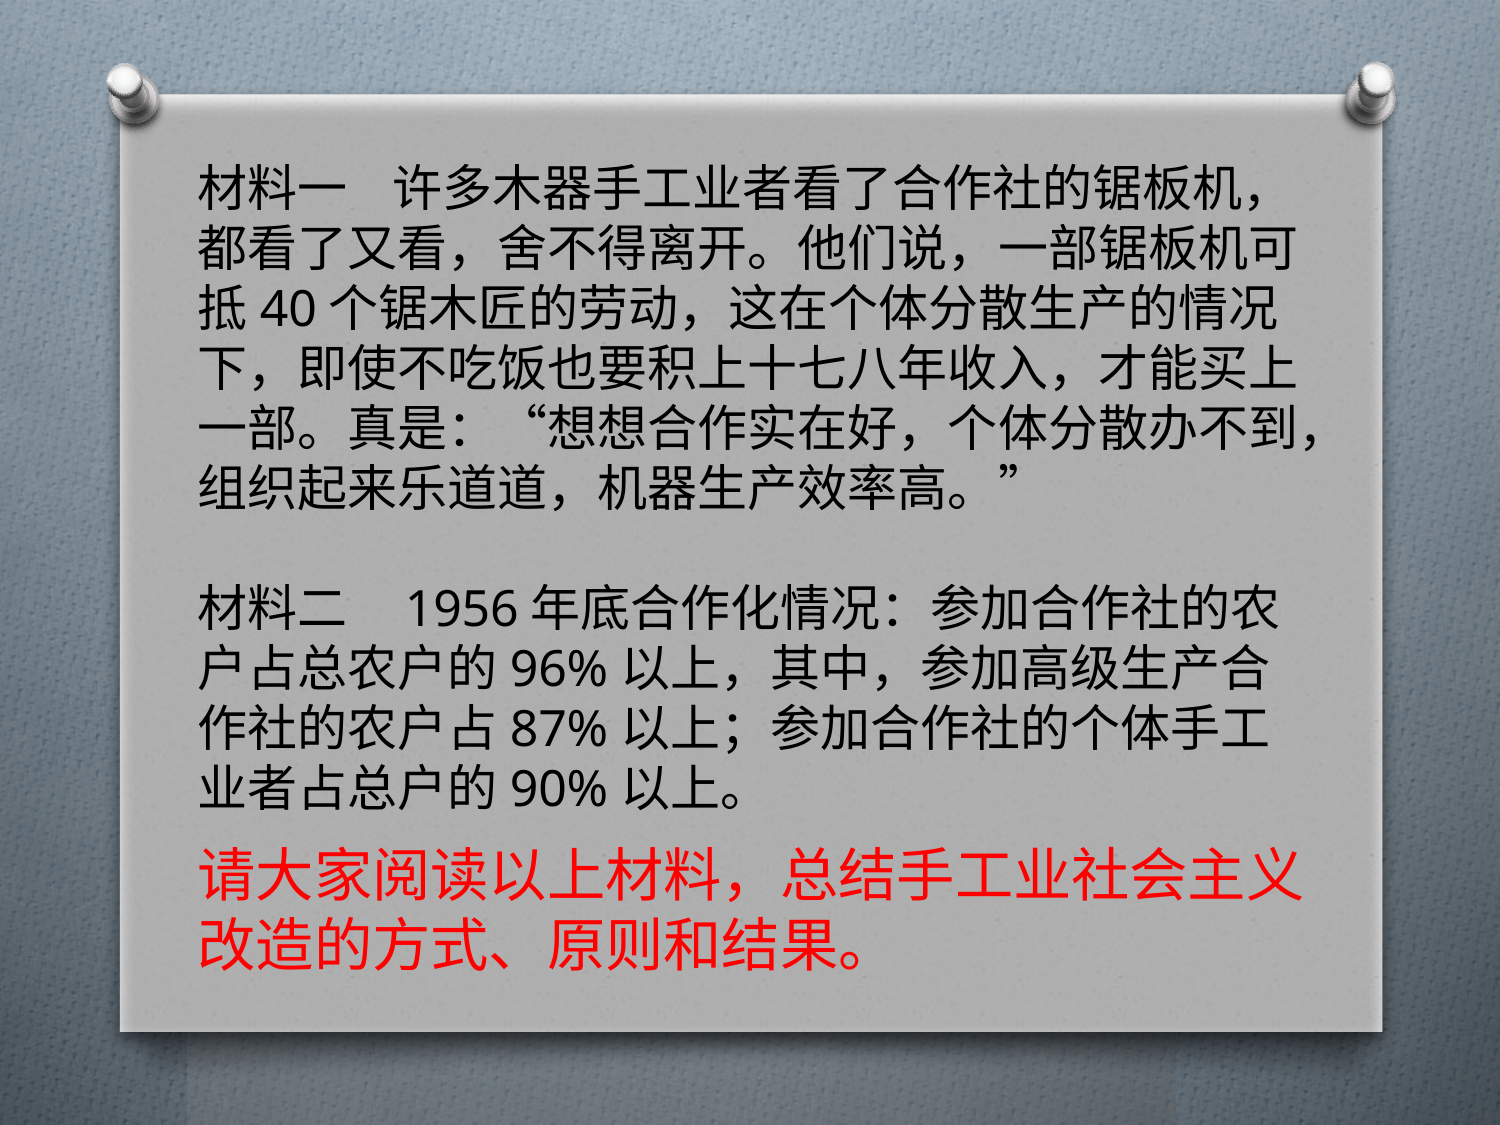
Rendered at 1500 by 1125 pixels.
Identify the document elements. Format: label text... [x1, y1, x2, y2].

picture [1317, 35, 1439, 156]
picture [75, 29, 198, 153]
text_box 请大家阅读以上材料，总结手工业社会主义改造的方式、原则和结果。 [182, 830, 1341, 986]
text_box 材料一 许多木器手工业者看了合作社的锯板机，都看了又看，舍不得离开。他们说，一部锯板机可抵40个锯木匠的劳动，这在个体分散生产的情况下，即使不吃饭也要积上十七八年收入，才能买上一部。真是：“想想合作实在好，个体分散办不到，组织起来乐道道，机器生产效率高。” 材料二 1956年底合作化情况：参加合作社的农户占总农户的96%以上，其中，参加高级生产合作社的农户占87%以上；参加合作社的个体手工业者占总户的90%以上。 [182, 148, 1317, 824]
